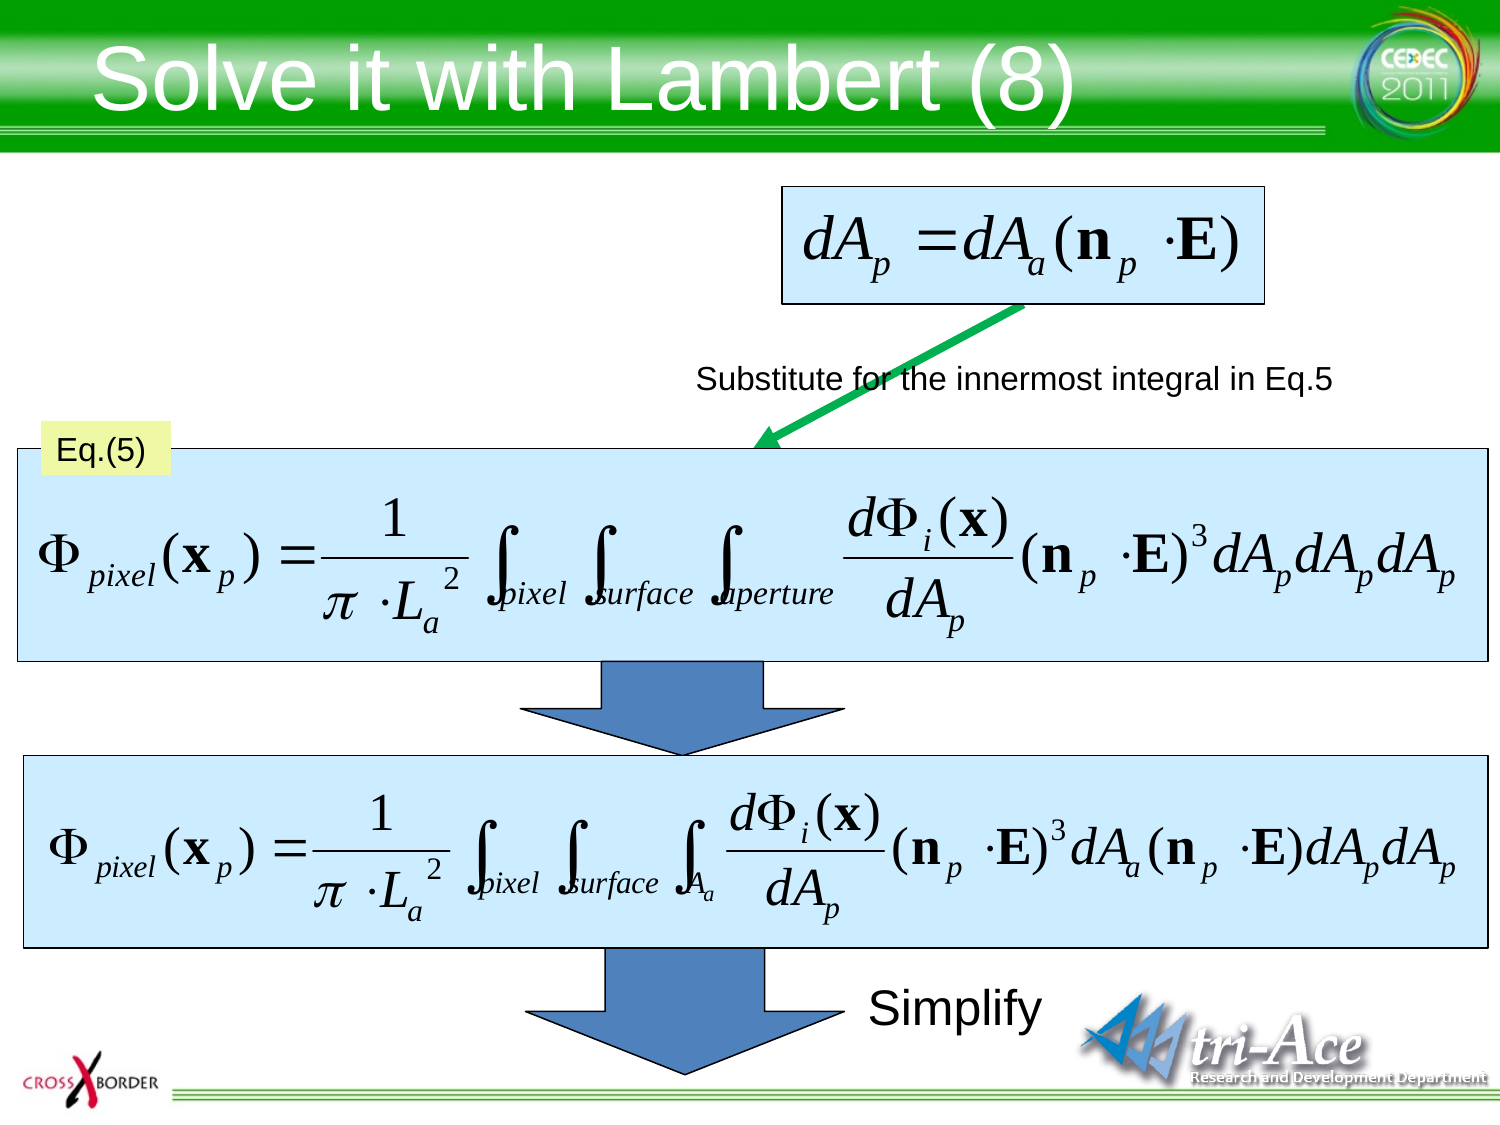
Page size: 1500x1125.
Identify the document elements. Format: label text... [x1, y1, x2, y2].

text_box [520, 661, 845, 755]
text_box Substitute for the innermost integral in Eq.5 [680, 349, 747, 405]
text_box [525, 948, 845, 1075]
text_box [23, 755, 1489, 949]
text_box [17, 448, 1489, 662]
text_box [781, 186, 1265, 305]
picture [0, 987, 1500, 1125]
title Solve it with Lambert (8) [74, 7, 1426, 140]
text_box Simplify [852, 968, 1058, 1044]
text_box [793, 196, 1250, 297]
text_box Substitute for the innermost integral in Eq.5 [1027, 349, 1350, 405]
text_box Eq.(5) [41, 420, 171, 476]
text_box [40, 779, 1465, 936]
picture [0, 0, 1500, 155]
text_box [29, 481, 1471, 650]
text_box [752, 303, 1024, 449]
